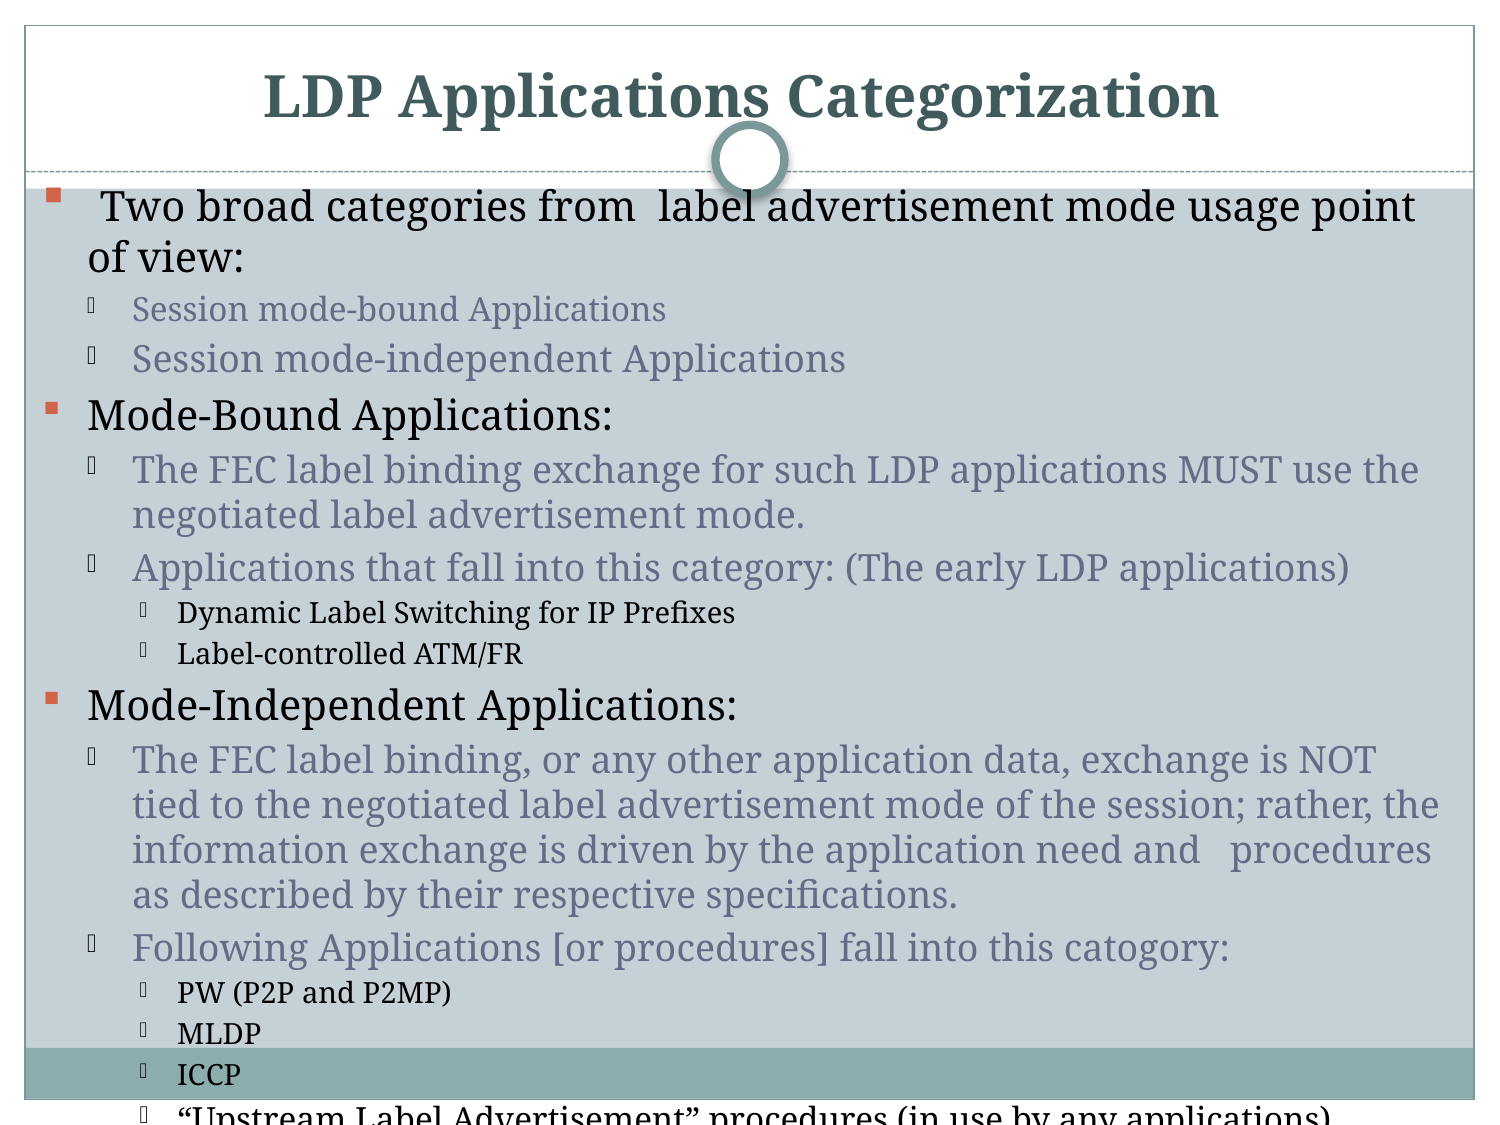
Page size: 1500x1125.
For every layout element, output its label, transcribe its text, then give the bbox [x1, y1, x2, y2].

title LDP Applications Categorization [0, 12, 1500, 137]
list Two broad categories from label advertisement mode usage point of view: Session mode-bound Applications Session mode-independent Applications Mode-Bound Applications: The FEC label binding exchange for such LDP applications MUST use the negotiated label advertisement mode. Applications that fall into this category: (The early LDP applications) Dynamic Label Switching for IP Prefixes Label-controlled ATM/FR Mode-Independent Applications: The FEC label binding, or any other application data, exchange is NOT tied to the negotiated label advertisement mode of the session; rather, the information exchange is driven by the application need and procedures as described by their respective specifications. Following Applications [or procedures] fall into this catogory: PW (P2P and P2MP) MLDP ICCP “Upstream Label Advertisement” procedures (in use by any applications) [27, 163, 1462, 1053]
